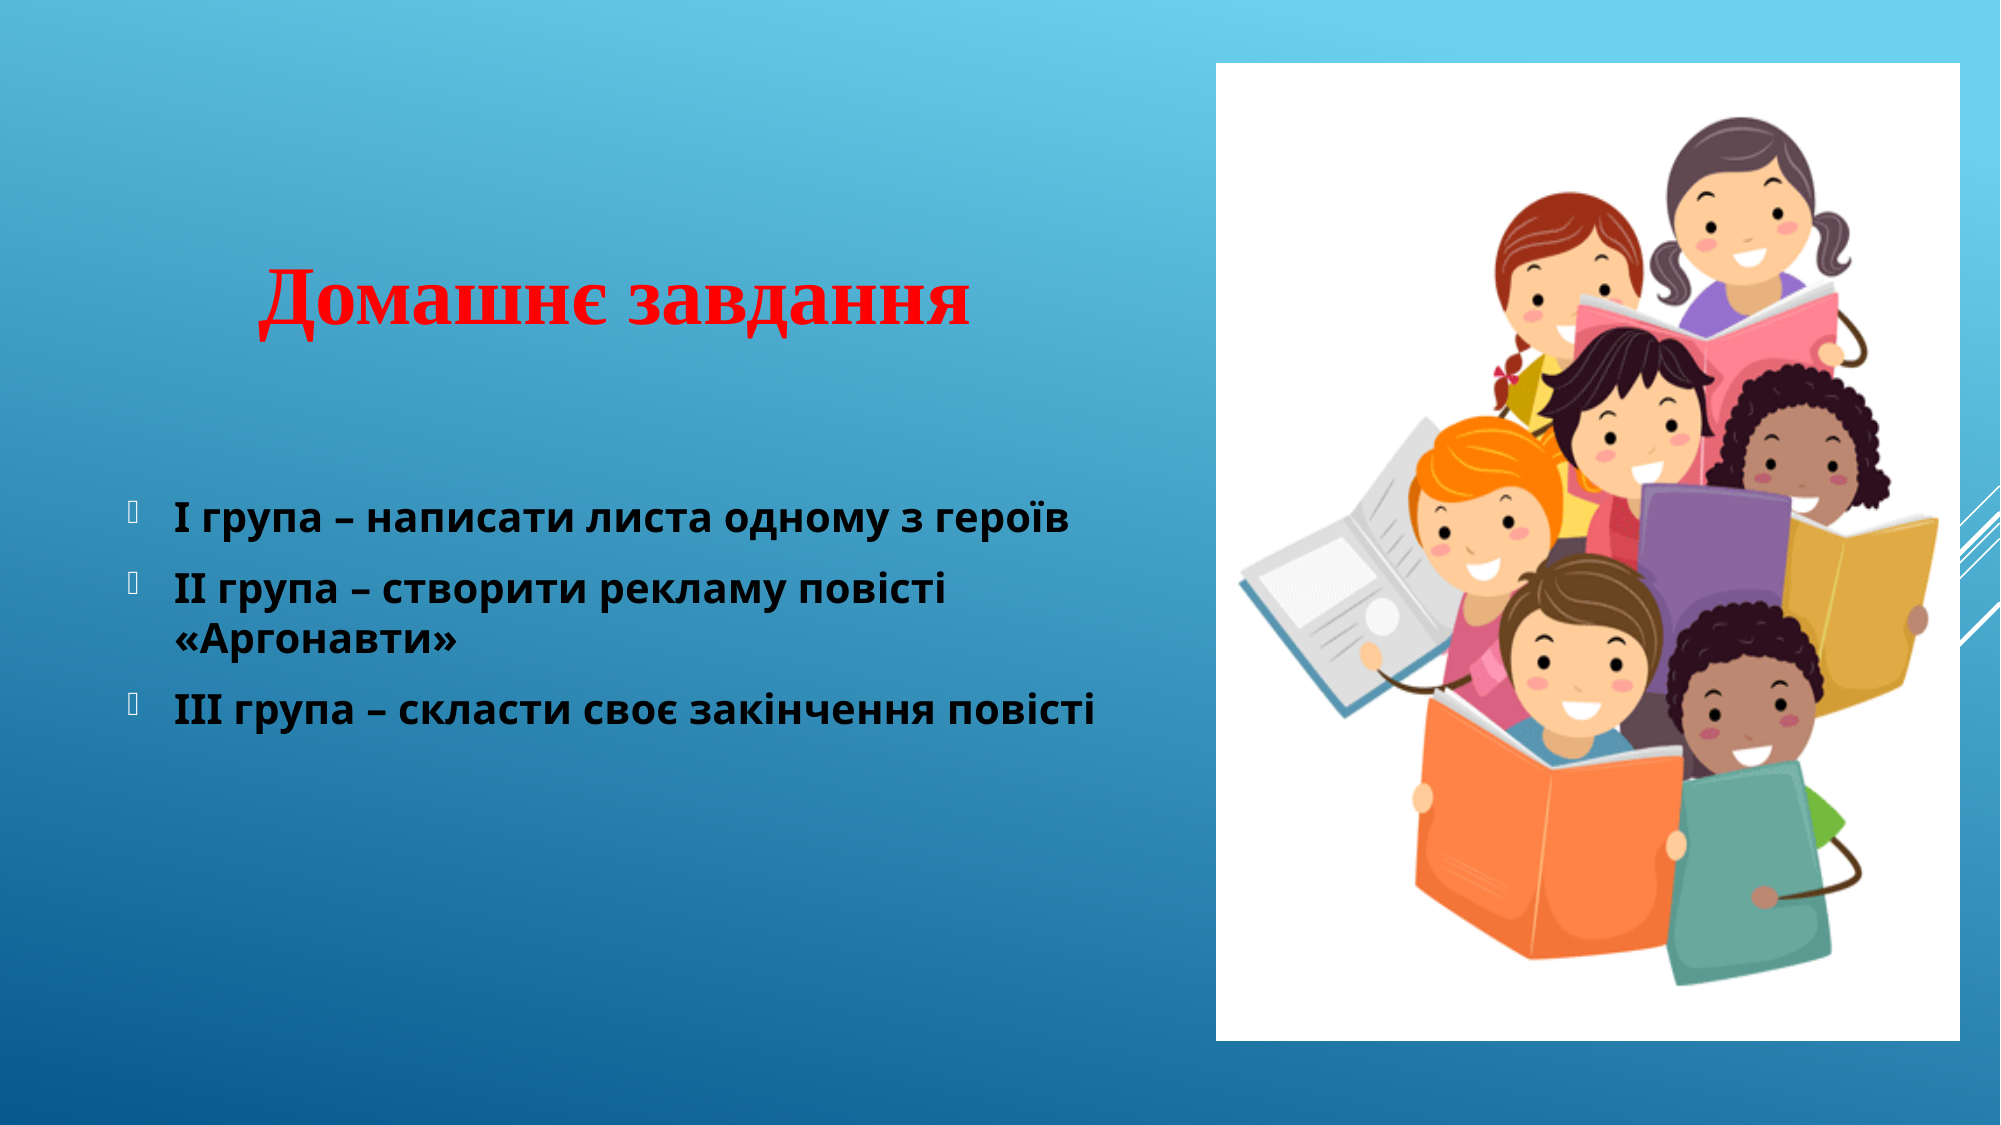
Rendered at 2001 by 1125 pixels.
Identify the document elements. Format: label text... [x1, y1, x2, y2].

picture [1216, 63, 1960, 1041]
list Домашнє завдання І група – написати листа одному з героїв ІІ група – створити рекламу повісті «Аргонавти» ІІІ група – скласти своє закінчення повісті [112, 112, 1118, 933]
